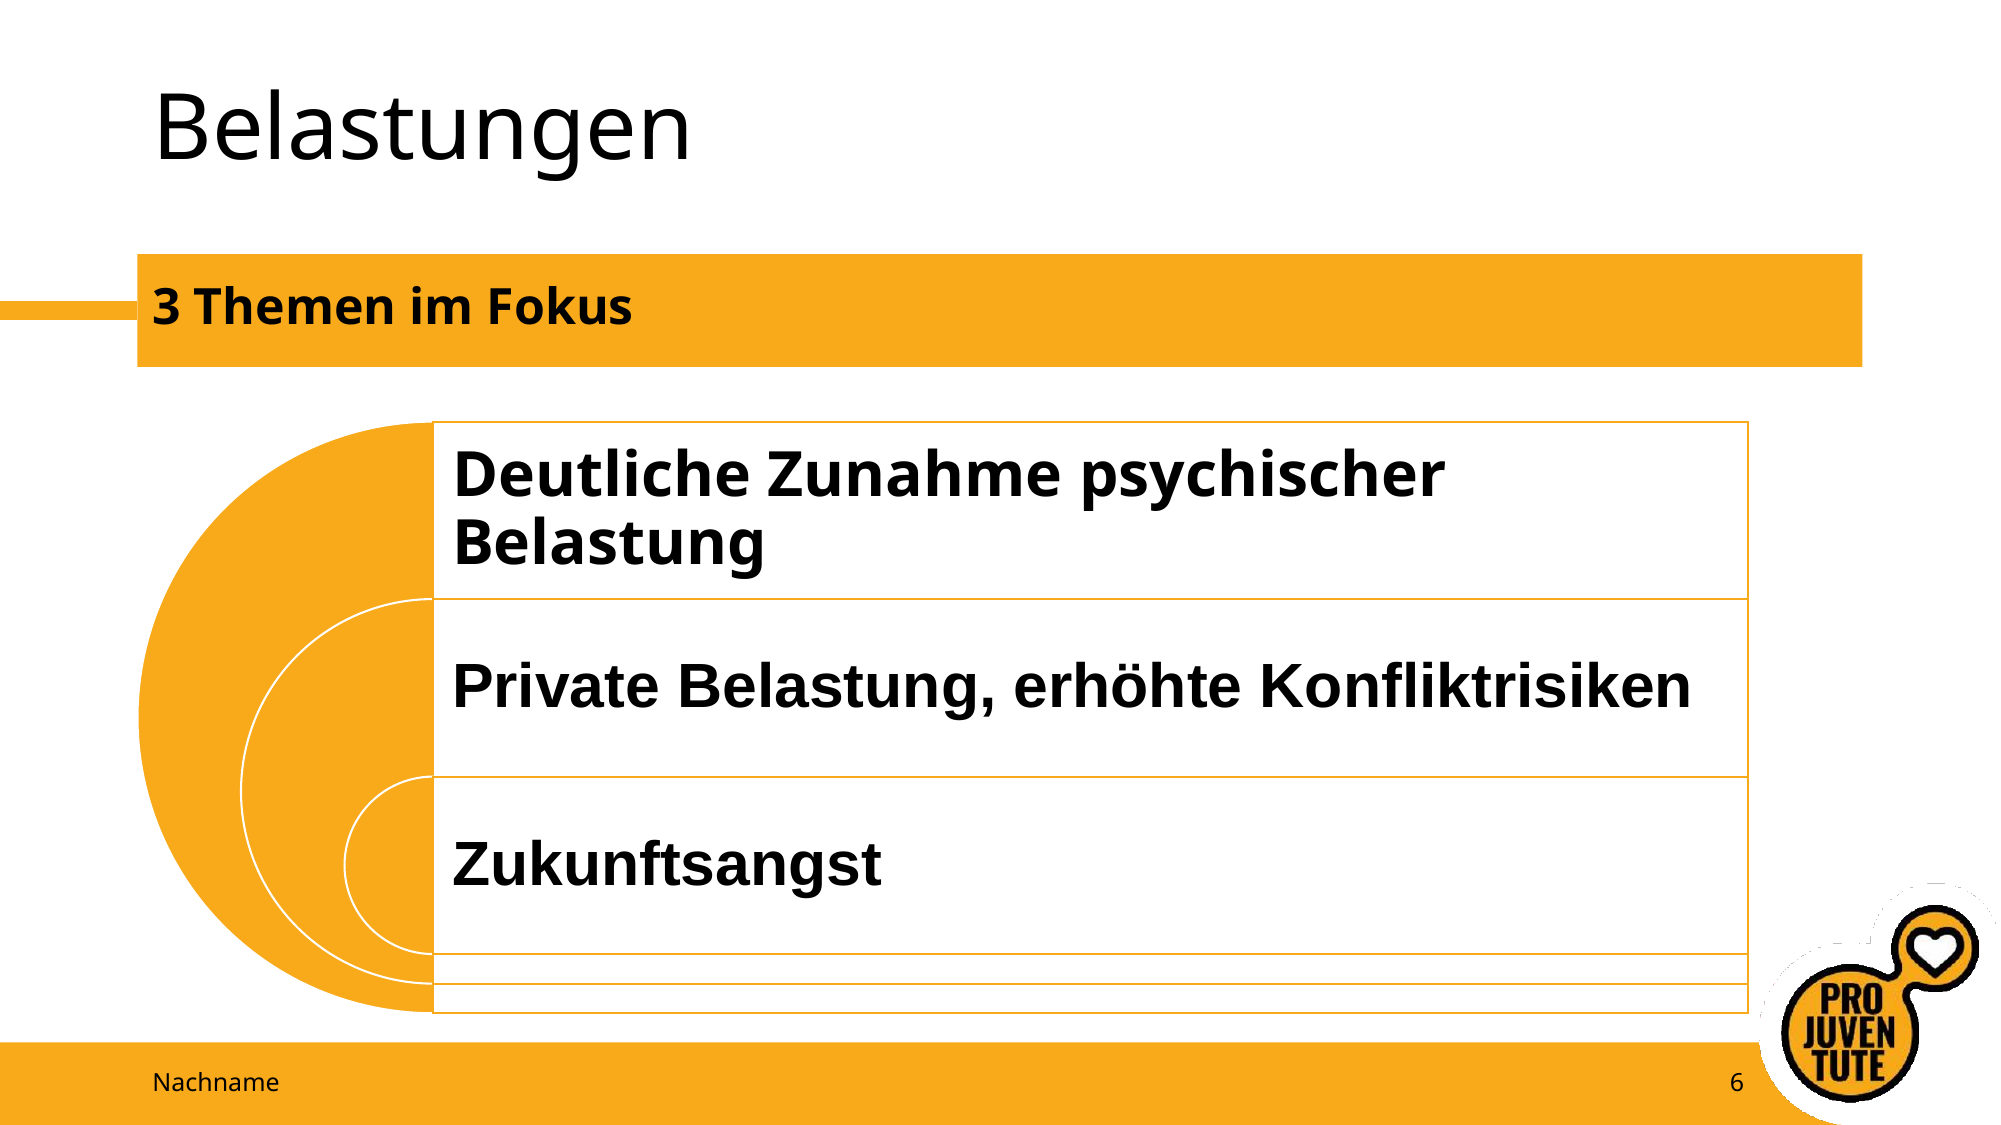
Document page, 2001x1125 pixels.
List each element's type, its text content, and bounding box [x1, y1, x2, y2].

list 3 Themen im Fokus [137, 251, 1867, 367]
slide_number 6 [1412, 1053, 1759, 1113]
title Belastungen [137, 59, 1863, 200]
picture [1688, 859, 2000, 1125]
footer Nachname [137, 1053, 813, 1114]
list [137, 421, 1748, 1014]
